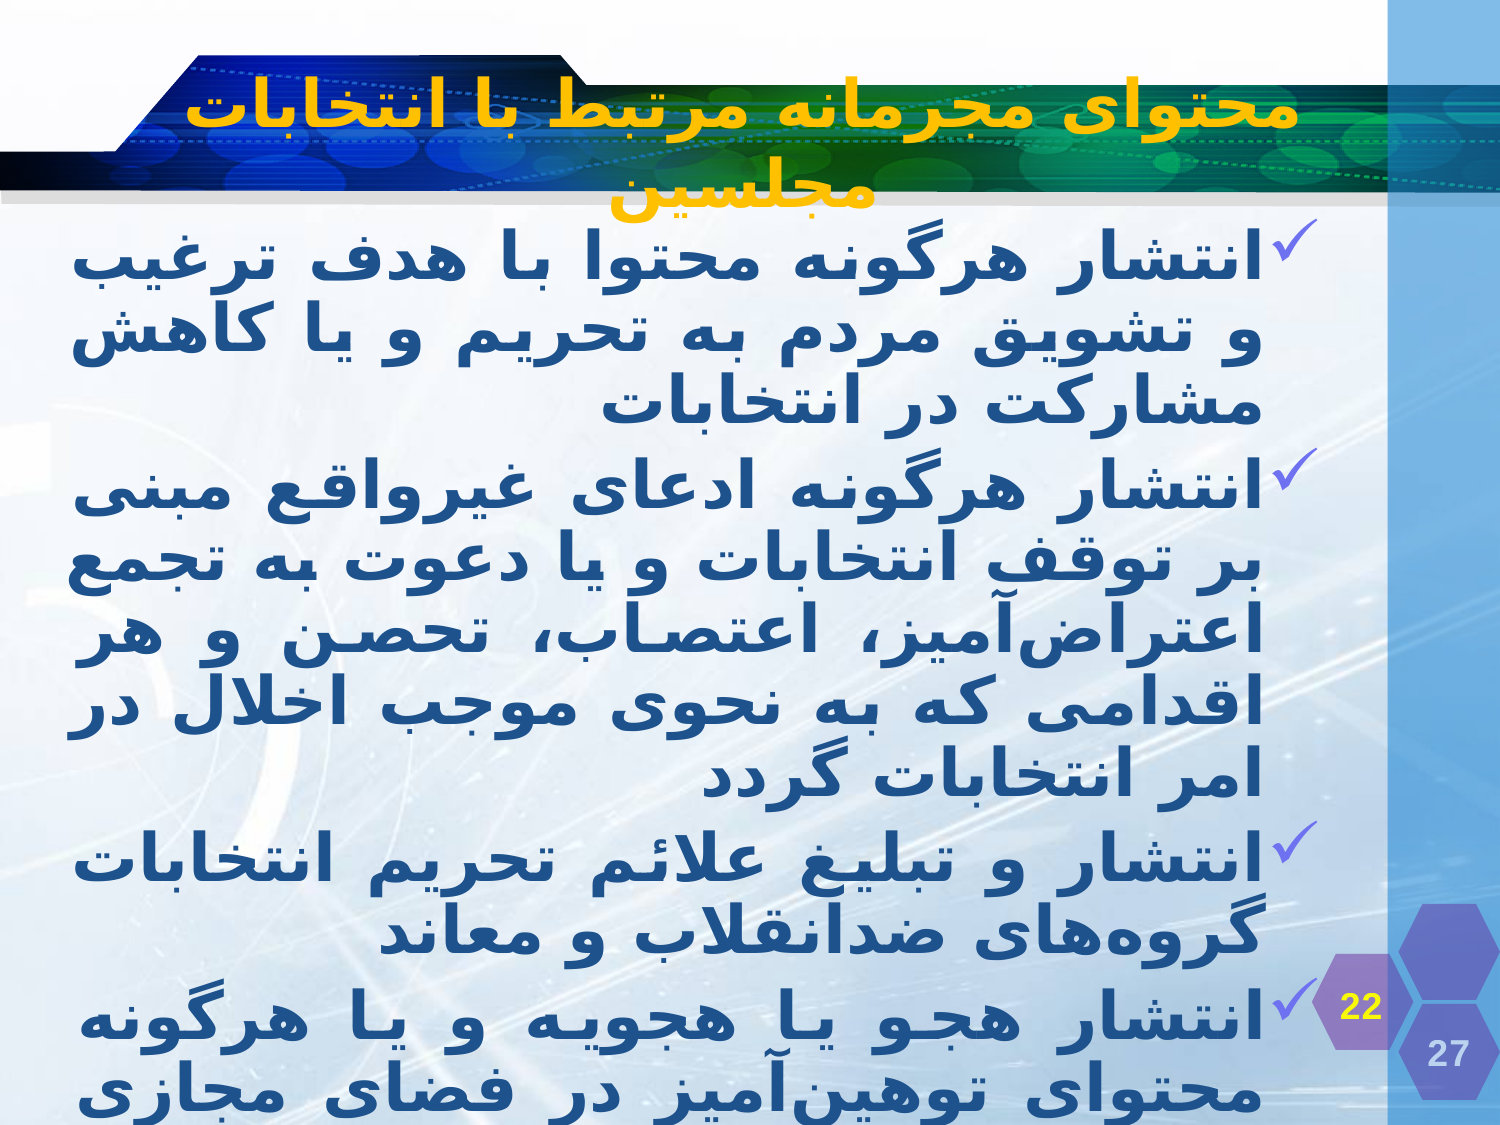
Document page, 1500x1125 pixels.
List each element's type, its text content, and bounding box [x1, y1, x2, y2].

list انتشار هرگونه محتوا با هدف ترغیب و تشویق مردم به تحریم و یا کاهش مشارکت در انتخابات انتشار هرگونه ادعای غیرواقع مبنی بر توقف انتخابات و یا دعوت به تجمع اعتراض‌آمیز‌، اعتصاب‌، تحصن و هر اقدامی که به نحوی موجب اخلال در امر انتخابات گردد انتشار و تبلیغ علائم تحریم انتخابات گروه‌های ضد‌انقلاب و معاند انتشار هجو یا هجویه و یا هرگونه محتوای توهین‌آمیز در فضای مجازی علیه انتخابات انتشار هرگونه مطلب خلاف واقع مبنی بر انصراف گروه‌های قانونی از انتخابات [50, 214, 1338, 1058]
picture [0, 0, 1500, 1125]
title محتوای مجرمانه مرتبط با انتخابات مجلسین [99, 95, 1388, 188]
text_box 22 [1324, 974, 1400, 1035]
text_box 27 [1412, 1021, 1488, 1082]
